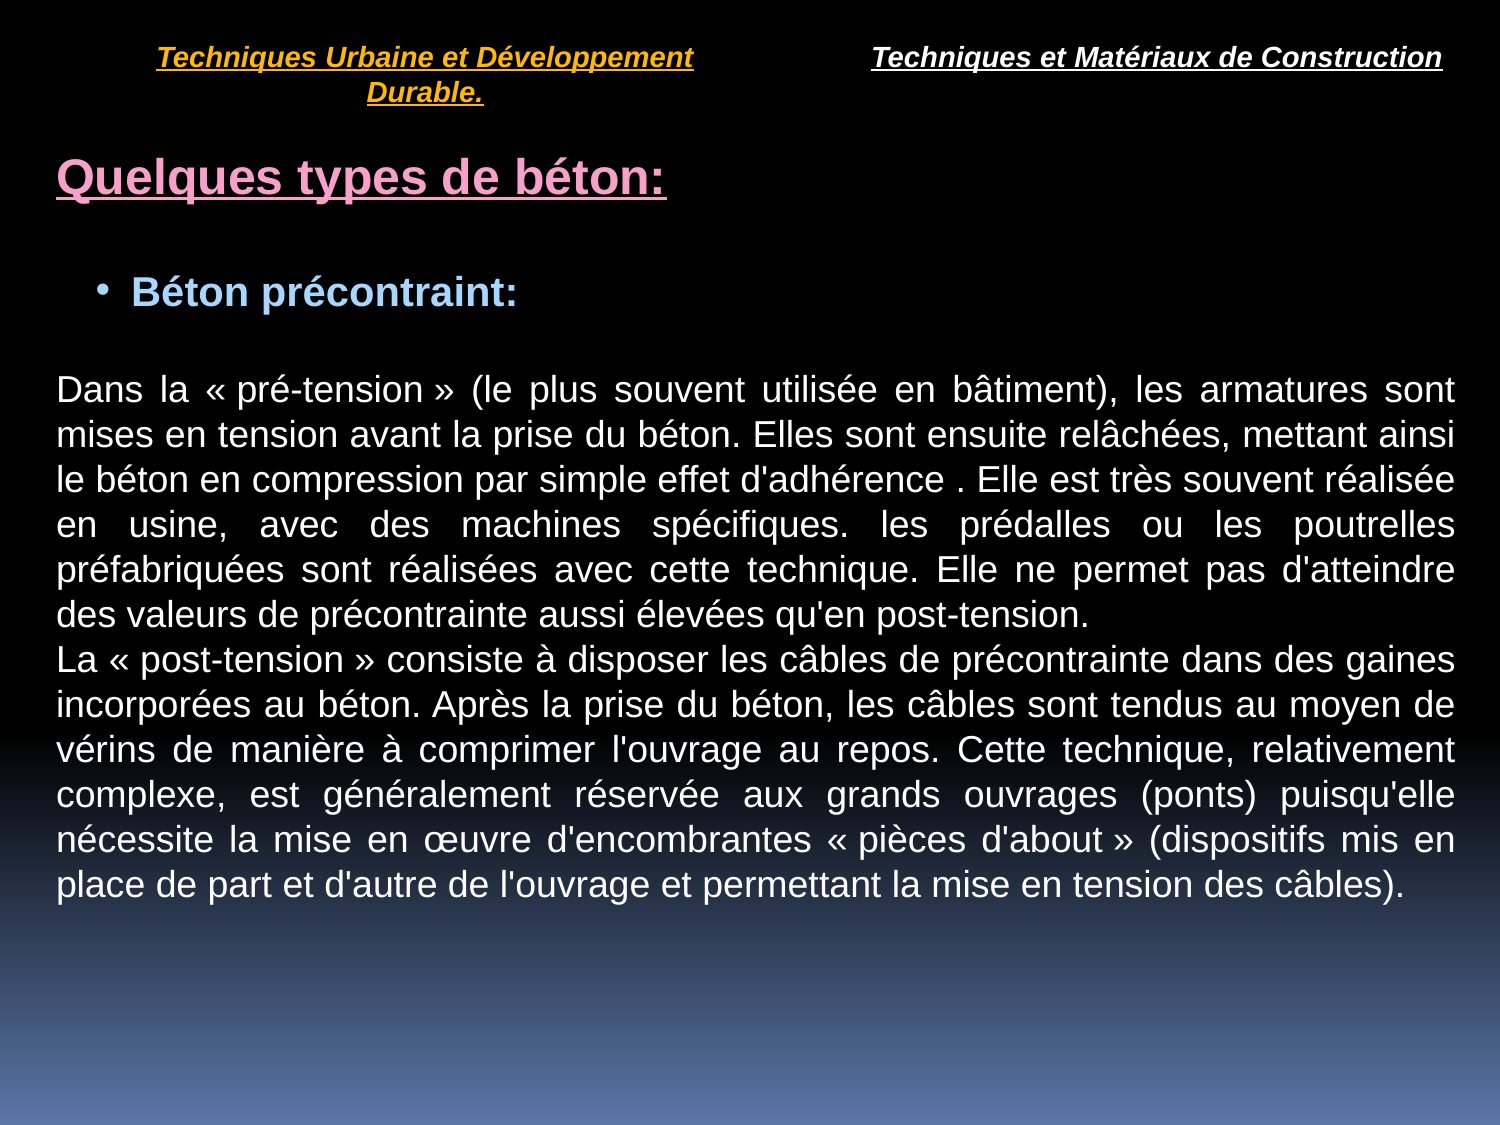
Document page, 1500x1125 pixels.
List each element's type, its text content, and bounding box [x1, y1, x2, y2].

text_box Techniques Urbaine et Développement Durable. [100, 30, 750, 116]
text_box Techniques et Matériaux de Construction [856, 30, 1500, 81]
text_box Quelques types de béton: Béton précontraint: Dans la « pré-tension » (le plus souvent utilisée en bâtiment), les armatures sont mises en tension avant la prise du béton. Elles sont ensuite relâchées, mettant ainsi le béton en compression par simple effet d'adhérence . Elle est très souvent réalisée en usine, avec des machines spécifiques. les prédalles ou les poutrelles préfabriquées sont réalisées avec cette technique. Elle ne permet pas d'atteindre des valeurs de précontrainte aussi élevées qu'en post-tension. La « post-tension » consiste à disposer les câbles de précontrainte dans des gaines incorporées au béton. Après la prise du béton, les câbles sont tendus au moyen de vérins de manière à comprimer l'ouvrage au repos. Cette technique, relativement complexe, est généralement réservée aux grands ouvrages (ponts) puisqu'elle nécessite la mise en œuvre d'encombrantes « pièces d'about » (dispositifs mis en place de part et d'autre de l'ouvrage et permettant la mise en tension des câbles). [41, 137, 1471, 957]
